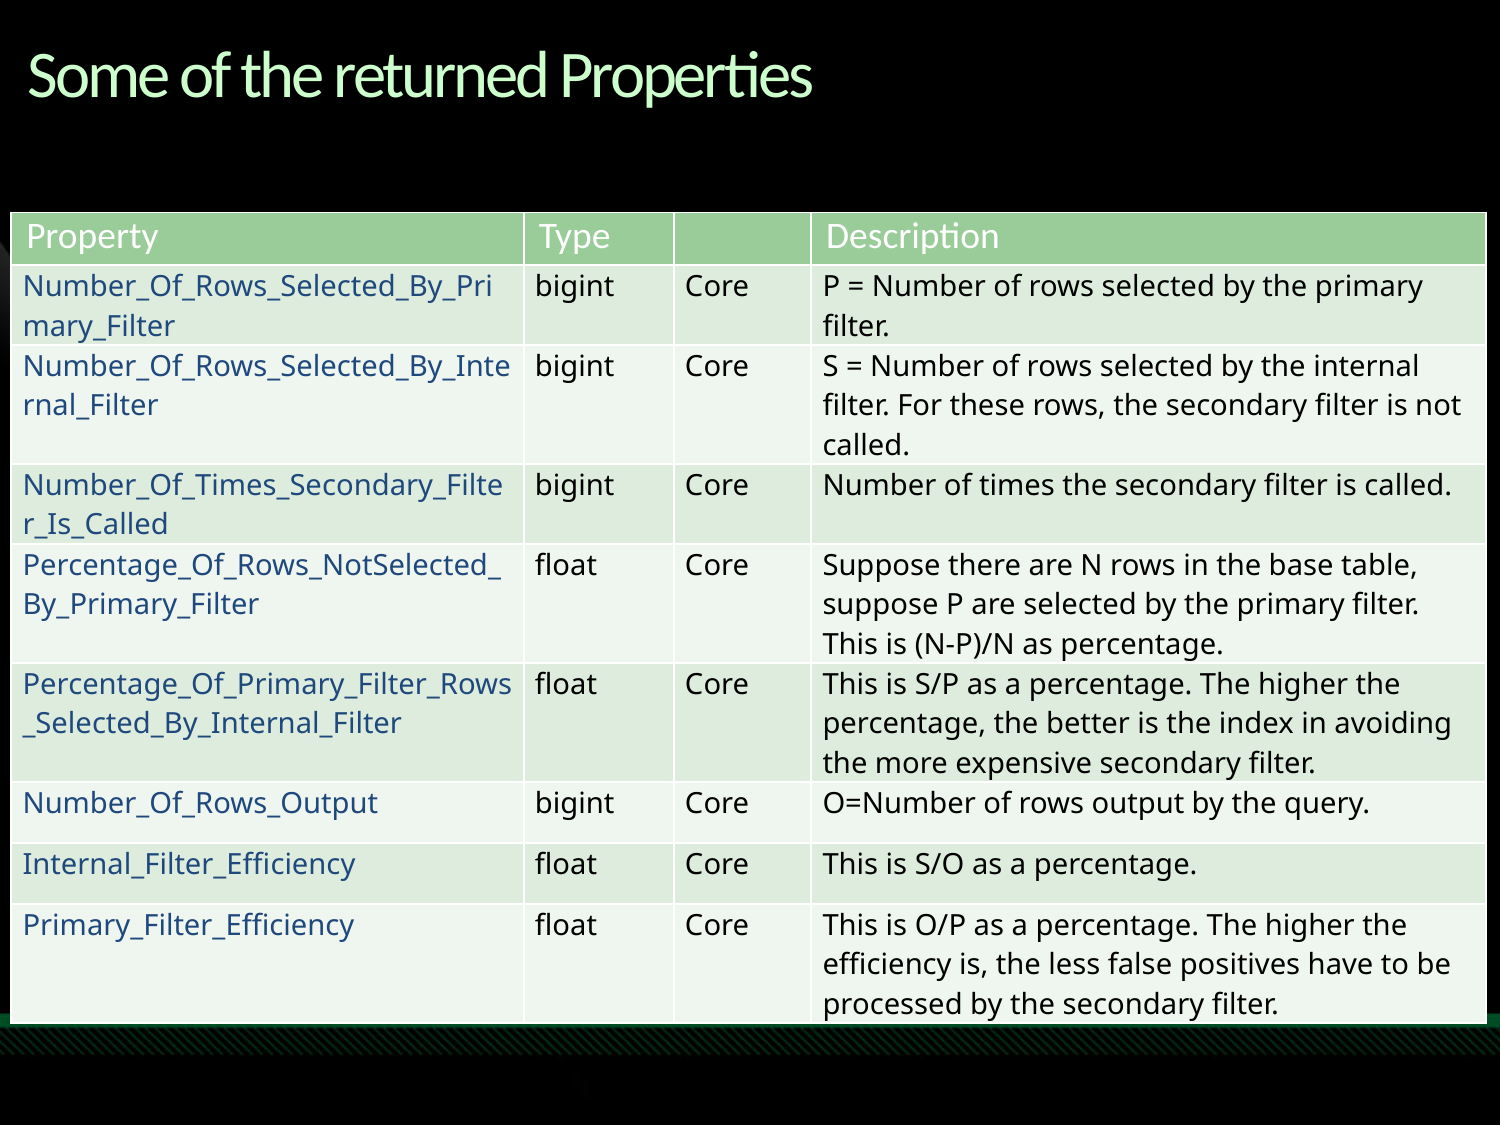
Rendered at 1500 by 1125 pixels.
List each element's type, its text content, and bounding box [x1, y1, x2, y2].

table_cell float [525, 545, 673, 662]
table_cell bigint [525, 465, 673, 543]
title Some of the returned Properties [27, 49, 1425, 212]
table_cell float [525, 905, 673, 1022]
table_cell Number of times the secondary filter is called. [812, 465, 1485, 543]
table_cell Core [675, 346, 810, 463]
table_cell S = Number of rows selected by the internal filter. For these rows, the secondary filter is not called. [812, 346, 1485, 463]
table_cell O=Number of rows output by the query. [812, 783, 1485, 842]
table_cell bigint [525, 346, 673, 463]
table_cell Number_Of_Times_Secondary_Filter_Is_Called [12, 465, 523, 543]
table_cell This is O/P as a percentage. The higher the efficiency is, the less false positives have to be processed by the secondary filter. [812, 905, 1485, 1022]
table_cell Core [675, 844, 810, 903]
table_cell Core [675, 465, 810, 543]
table_cell Core [675, 545, 810, 662]
table_cell Number_Of_Rows_Selected_By_Primary_Filter [12, 266, 523, 344]
table_cell P = Number of rows selected by the primary filter. [812, 266, 1485, 344]
table_cell This is S/O as a percentage. [812, 844, 1485, 903]
table_header Description [812, 213, 1485, 264]
table_cell Number_Of_Rows_Output [12, 783, 523, 842]
table_cell This is S/P as a percentage. The higher the percentage, the better is the index in avoiding the more expensive secondary filter. [812, 664, 1485, 781]
table_cell Core [675, 905, 810, 1022]
table_cell Suppose there are N rows in the base table, suppose P are selected by the primary filter. This is (N-P)/N as percentage. [812, 545, 1485, 662]
picture [0, 0, 1500, 1125]
table_cell bigint [525, 783, 673, 842]
table_cell Primary_Filter_Efficiency [12, 905, 523, 1022]
table_header Property [12, 213, 523, 264]
table_cell Core [675, 266, 810, 344]
table_header [675, 213, 810, 264]
table_cell Core [675, 783, 810, 842]
table_cell Core [675, 664, 810, 781]
table_cell Percentage_Of_Primary_Filter_Rows_Selected_By_Internal_Filter [12, 664, 523, 781]
table_cell float [525, 664, 673, 781]
table_cell bigint [525, 266, 673, 344]
table_cell Number_Of_Rows_Selected_By_Internal_Filter [12, 346, 523, 463]
table_header Type [525, 213, 673, 264]
table_cell Internal_Filter_Efficiency [12, 844, 523, 903]
table_cell Percentage_Of_Rows_NotSelected_By_Primary_Filter [12, 545, 523, 662]
table_cell float [525, 844, 673, 903]
